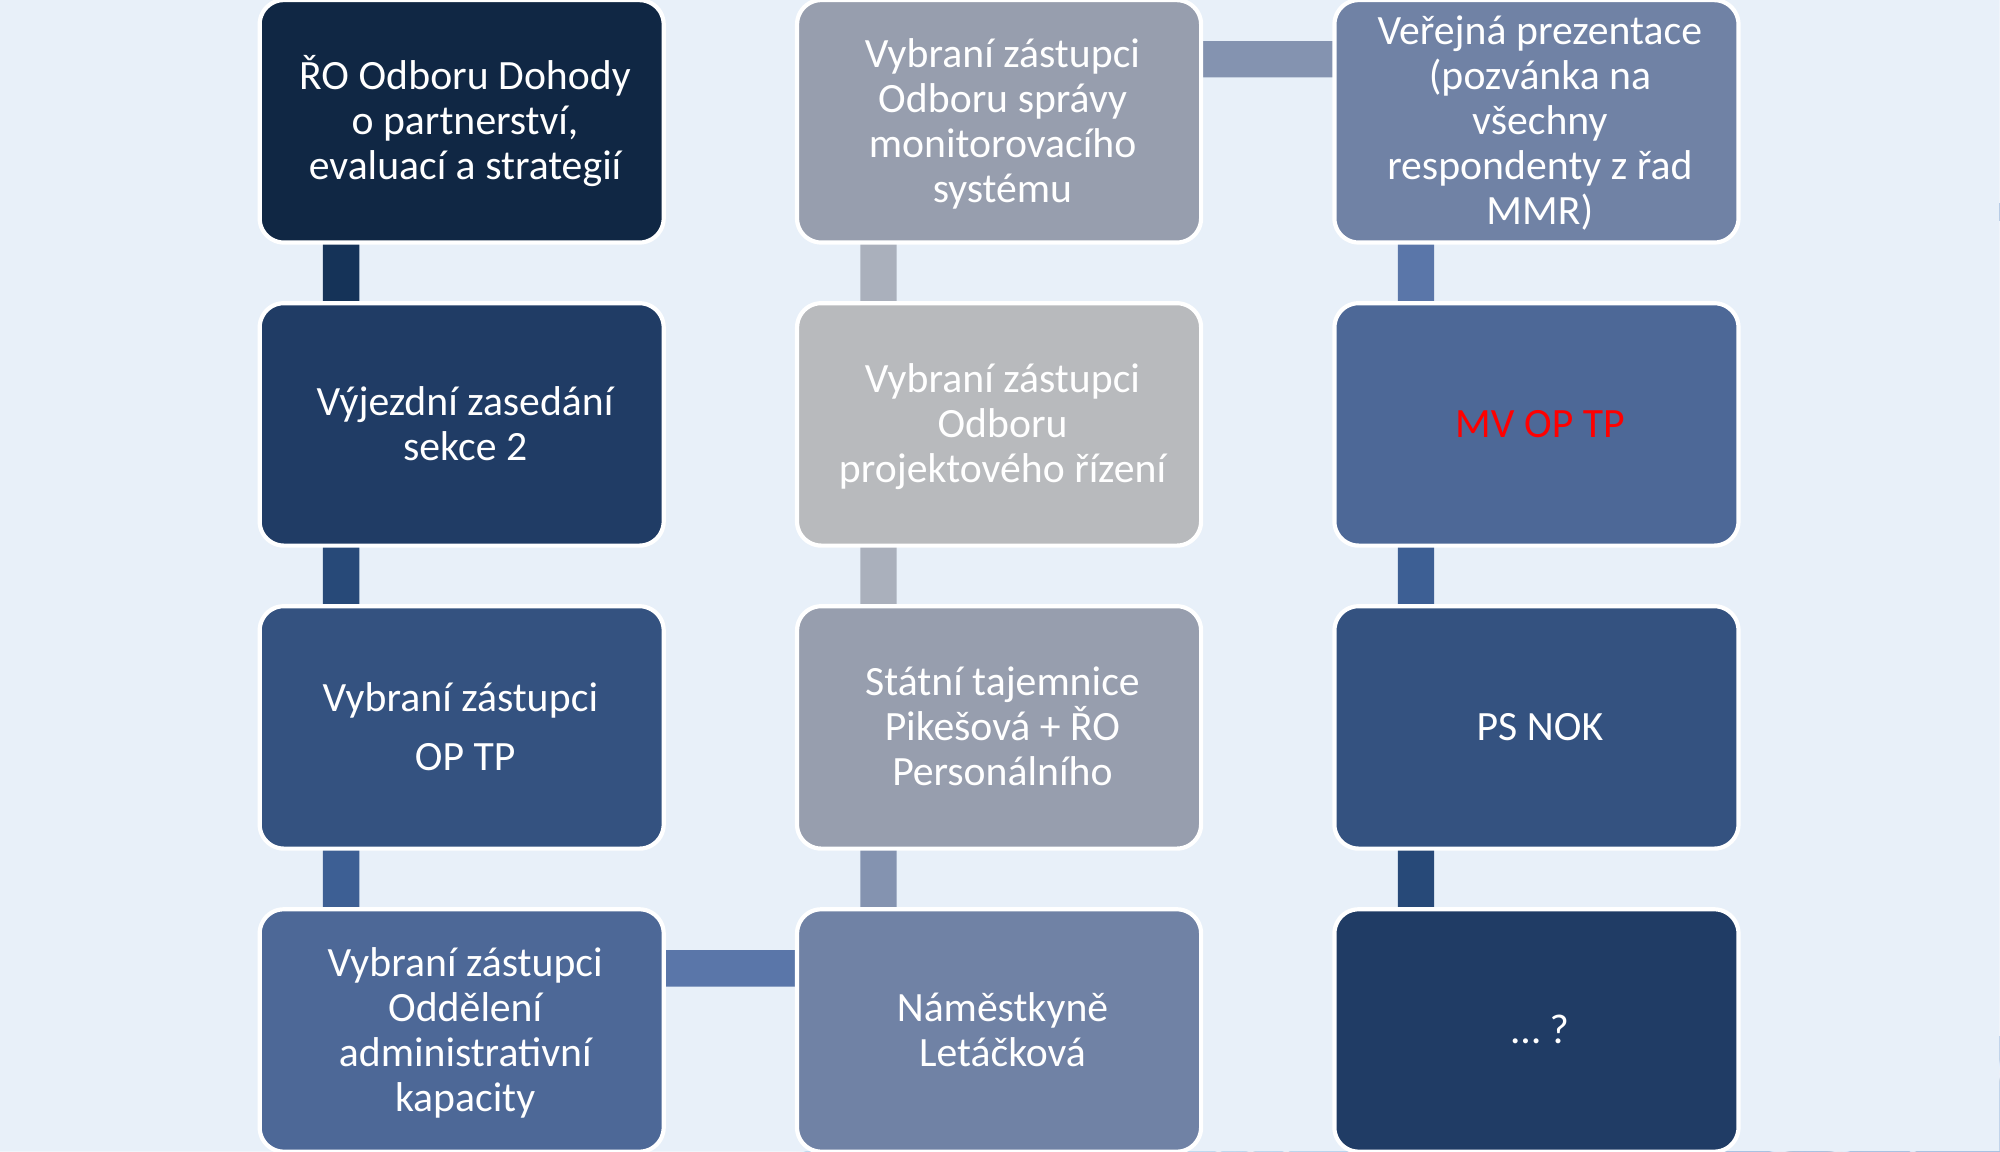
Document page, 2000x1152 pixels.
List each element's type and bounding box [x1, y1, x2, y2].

list [0, 0, 2000, 1152]
